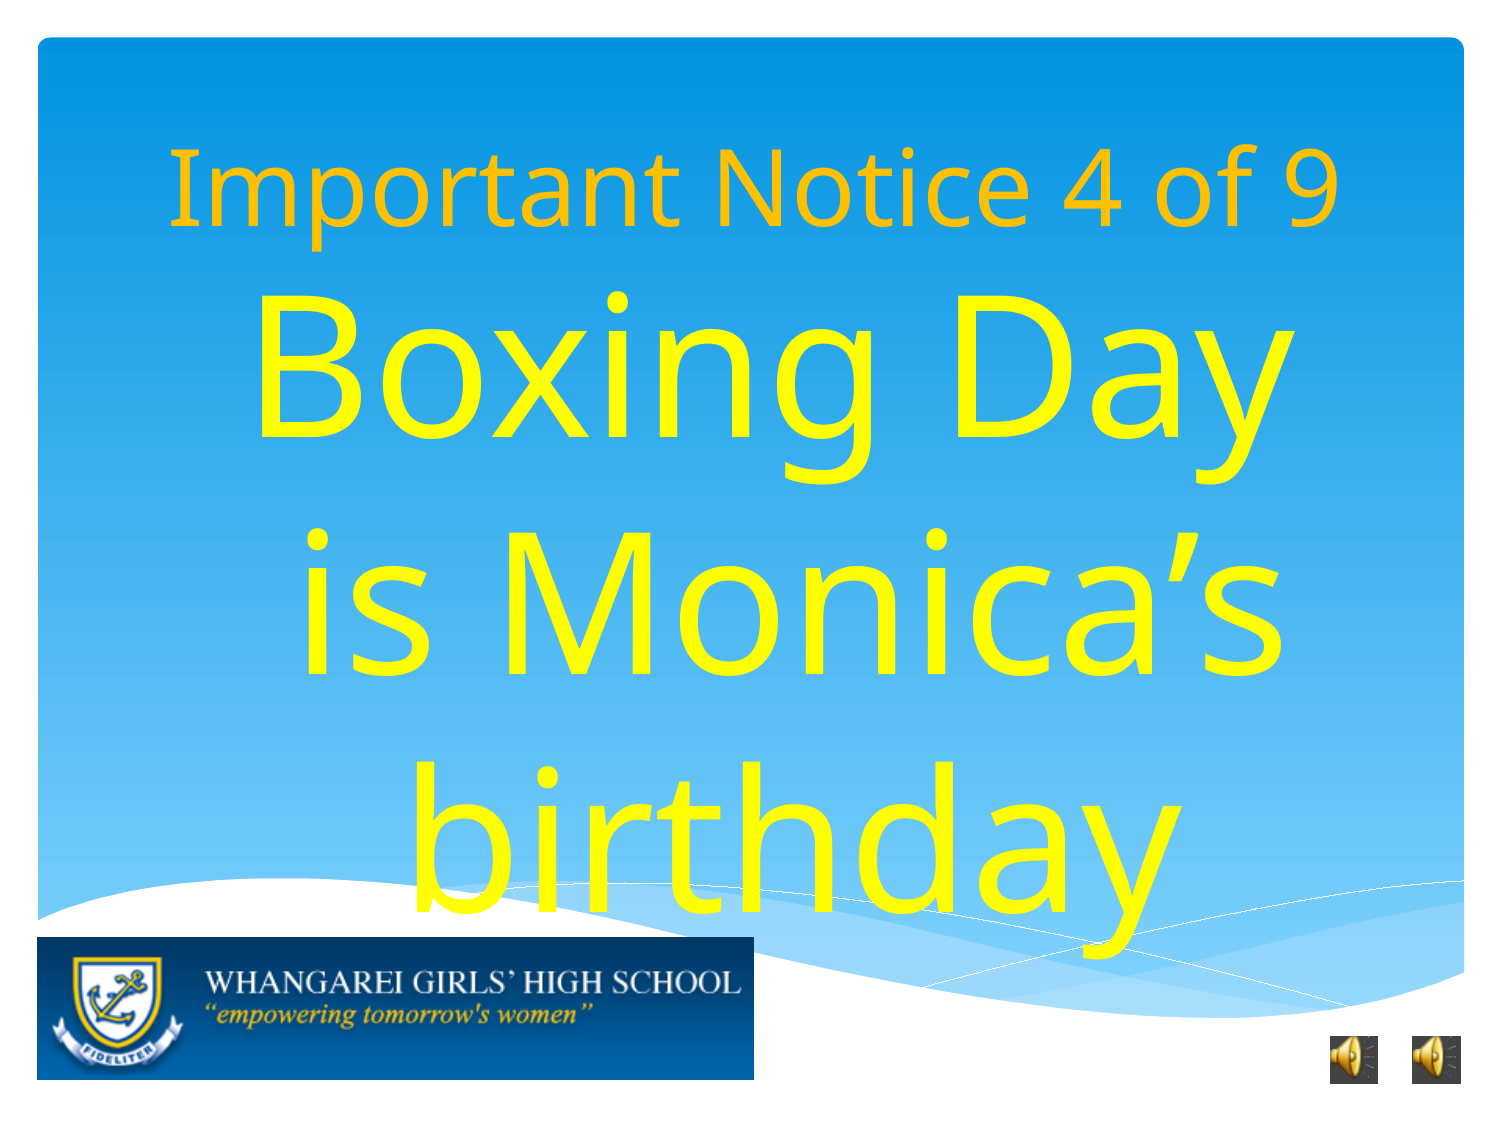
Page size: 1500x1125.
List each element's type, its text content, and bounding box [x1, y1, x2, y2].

picture [1411, 1034, 1462, 1086]
text_box Boxing Day is Monica’s birthday [149, 231, 1391, 963]
picture [1328, 1034, 1380, 1086]
picture [37, 937, 754, 1080]
text_box Important Notice 4 of 9 [149, 37, 1362, 255]
